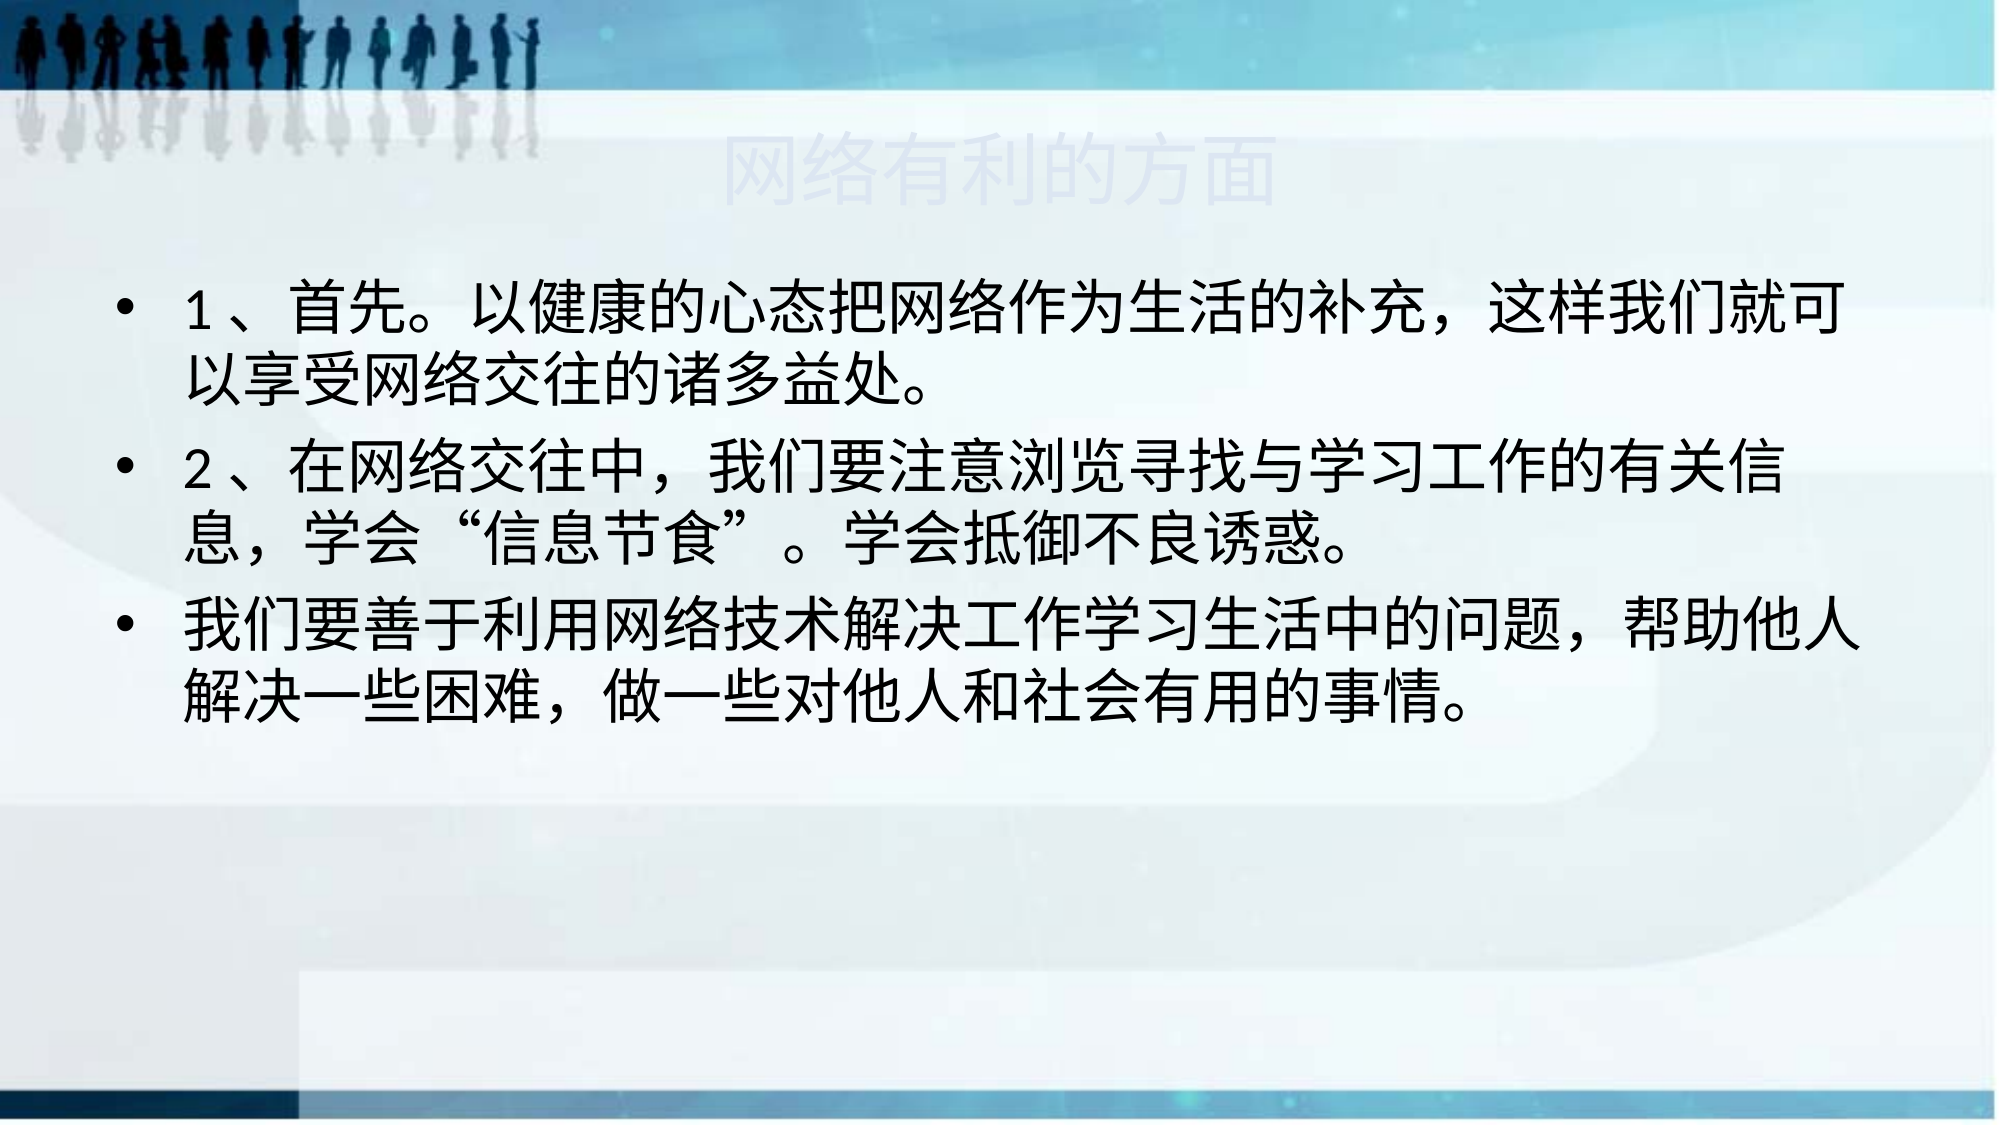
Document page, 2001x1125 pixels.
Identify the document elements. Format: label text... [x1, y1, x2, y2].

title 网络有利的方面 [99, 84, 1901, 251]
list 1、首先。以健康的心态把网络作为生活的补充，这样我们就可以享受网络交往的诸多益处。 2、在网络交往中，我们要注意浏览寻找与学习工作的有关信息，学会“信息节食”。学会抵御不良诱惑。 我们要善于利用网络技术解决工作学习生活中的问题，帮助他人解决一些困难，做一些对他人和社会有用的事情。 [99, 262, 1901, 1006]
picture [0, 0, 2001, 1125]
